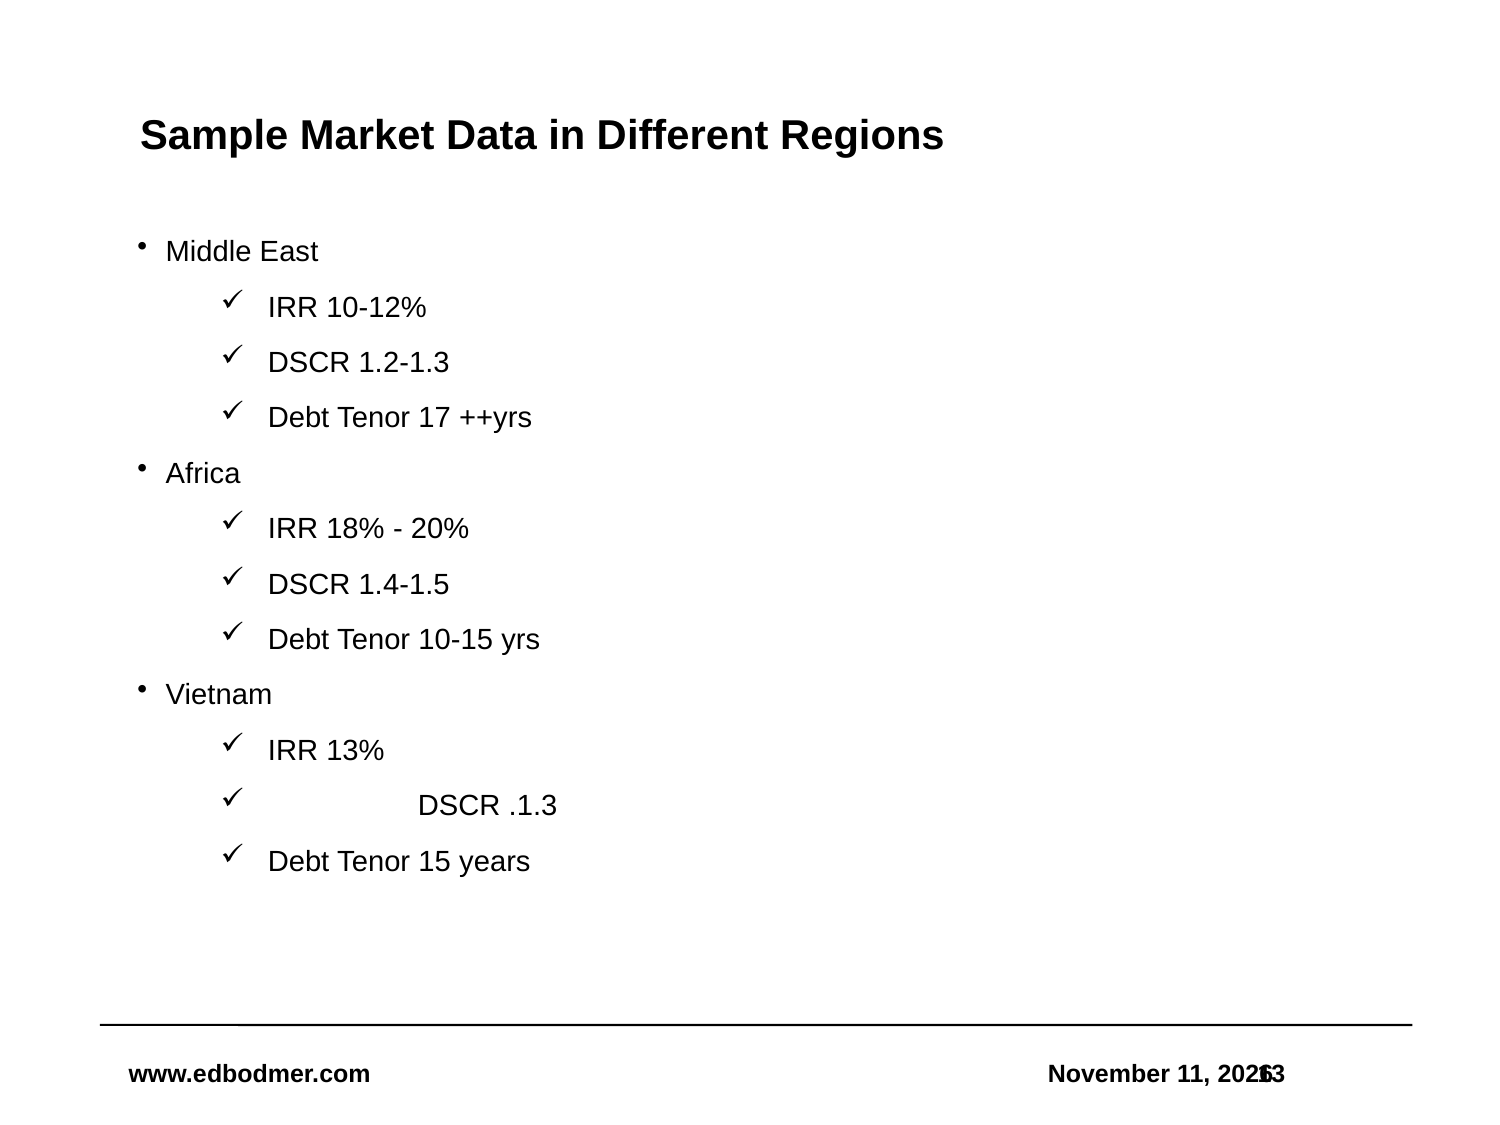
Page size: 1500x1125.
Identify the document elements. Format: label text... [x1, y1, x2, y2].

list Middle East IRR 10-12% DSCR 1.2-1.3 Debt Tenor 17 ++yrs Africa IRR 18% - 20% DSCR 1.4-1.5 Debt Tenor 10-15 yrs Vietnam IRR 13% DSCR .1.3 Debt Tenor 15 years [112, 224, 1363, 976]
title Sample Market Data in Different Regions [124, 99, 1288, 224]
